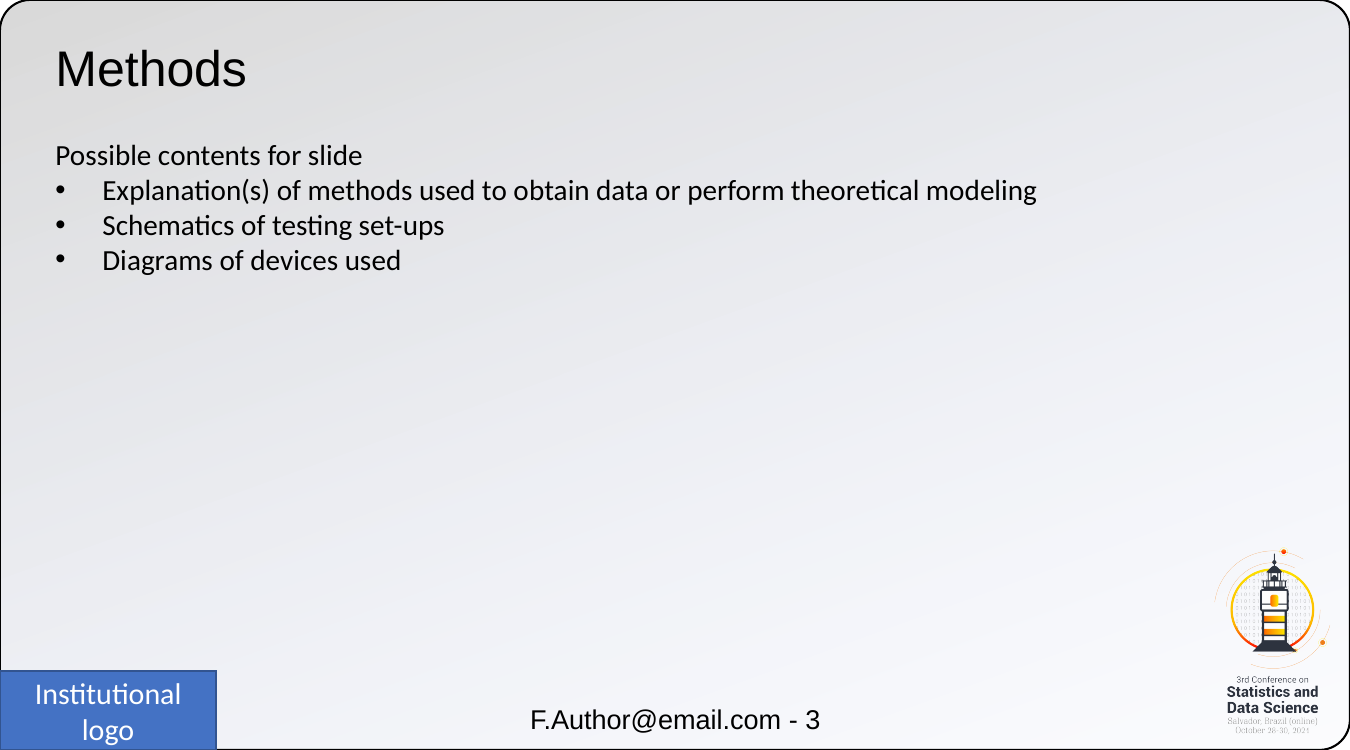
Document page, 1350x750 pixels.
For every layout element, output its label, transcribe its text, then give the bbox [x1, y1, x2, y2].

text_box Institutional logo [0, 670, 217, 750]
text_box F.Author@email.com - 3 [513, 695, 837, 743]
text_box Possible contents for slide Explanation(s) of methods used to obtain data or perform theoretical modeling Schematics of testing set-ups Diagrams of devices used [40, 129, 1302, 284]
picture [1194, 533, 1350, 750]
text_box Methods [40, 29, 1302, 104]
